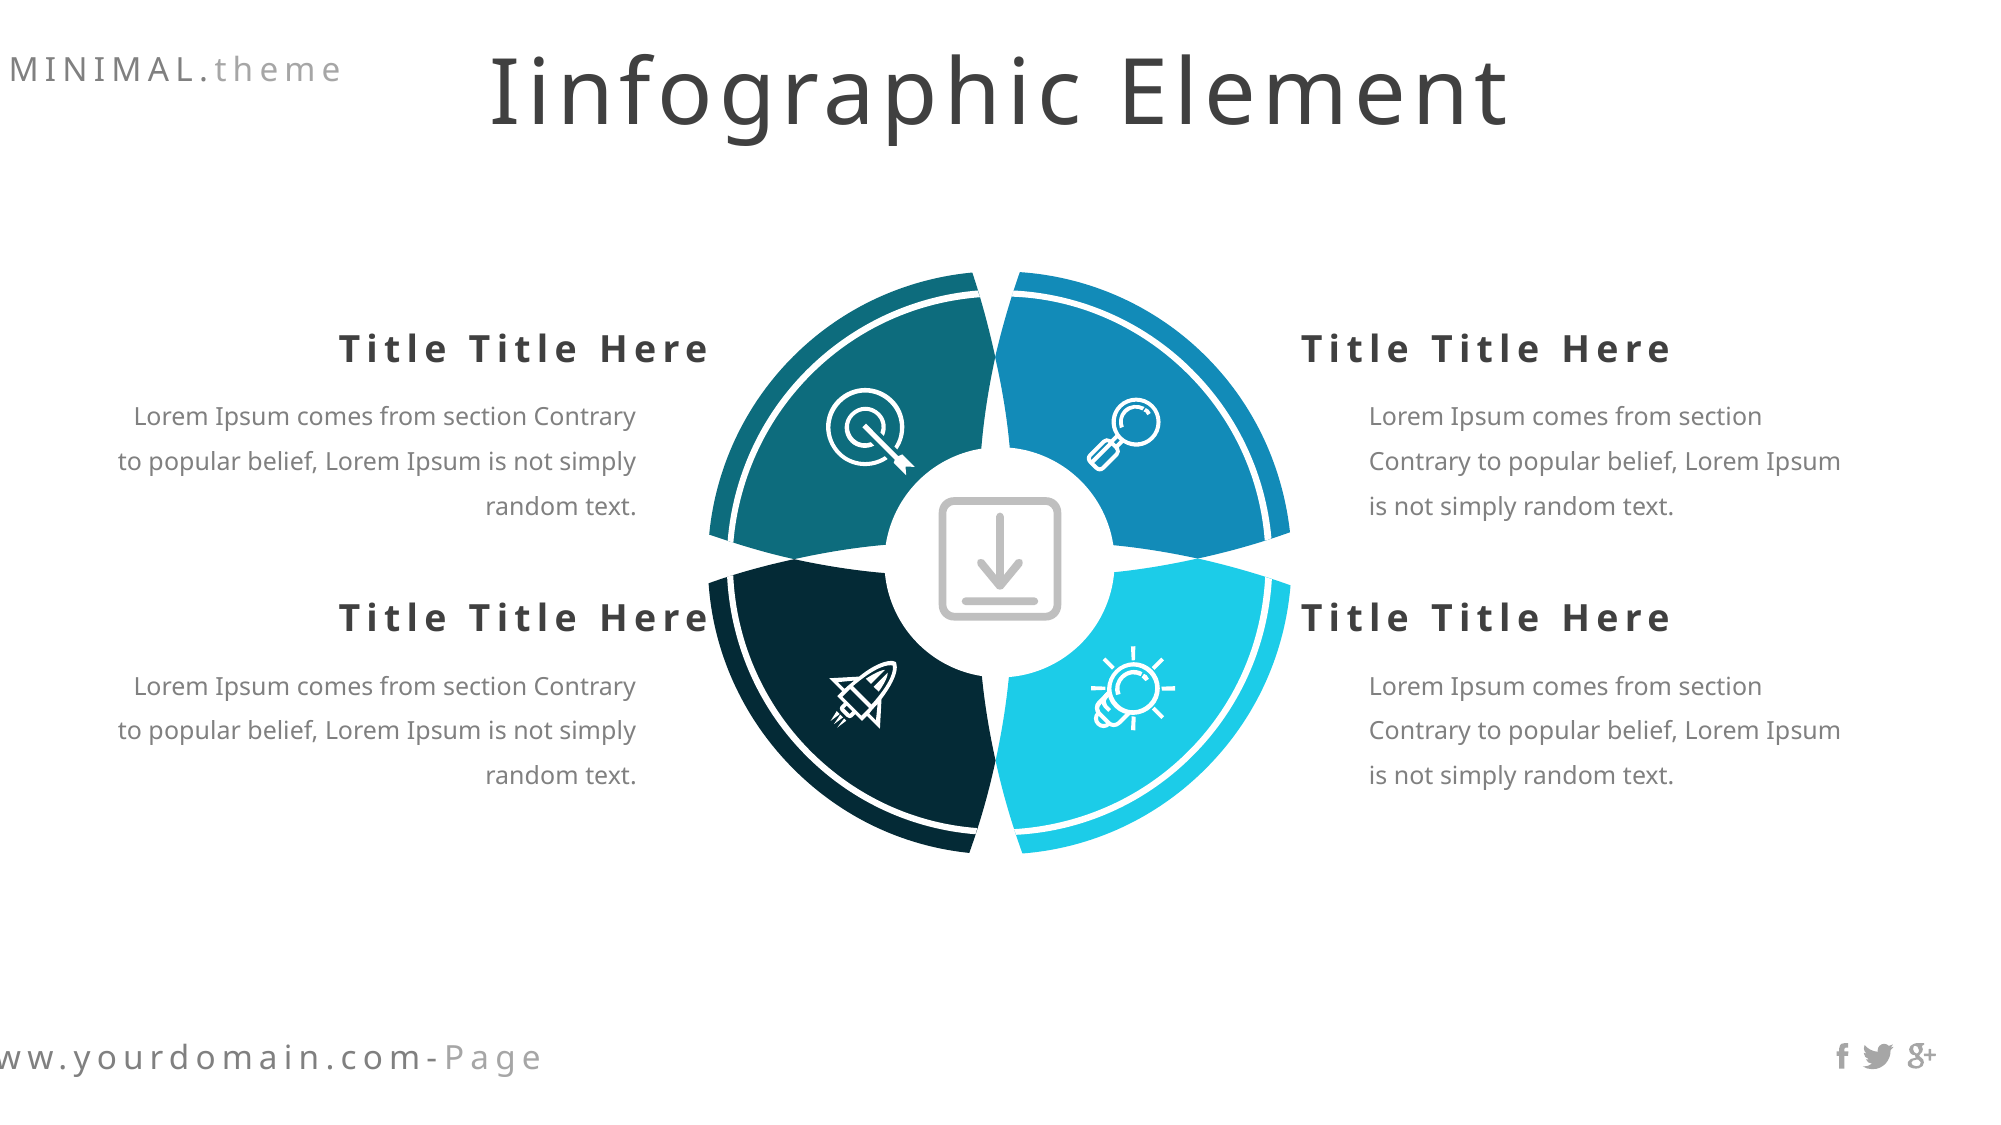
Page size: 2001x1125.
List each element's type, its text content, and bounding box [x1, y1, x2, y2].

text_box Title Title Here [1347, 317, 1685, 378]
text_box Title Title Here [323, 587, 655, 647]
text_box Iinfographic Element [475, 25, 1525, 151]
text_box Title Title Here [323, 317, 655, 378]
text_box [655, 215, 1347, 906]
text_box Lorem Ipsum comes from section Contrary to popular belief, Lorem Ipsum is not simply random text. [97, 647, 652, 797]
text_box Lorem Ipsum comes from section Contrary to popular belief, Lorem Ipsum is not simply random text. [97, 378, 652, 528]
text_box Lorem Ipsum comes from section Contrary to popular belief, Lorem Ipsum is not simply random text. [1354, 378, 1871, 528]
text_box Lorem Ipsum comes from section Contrary to popular belief, Lorem Ipsum is not simply random text. [1354, 647, 1871, 797]
text_box Title Title Here [1347, 587, 1685, 647]
